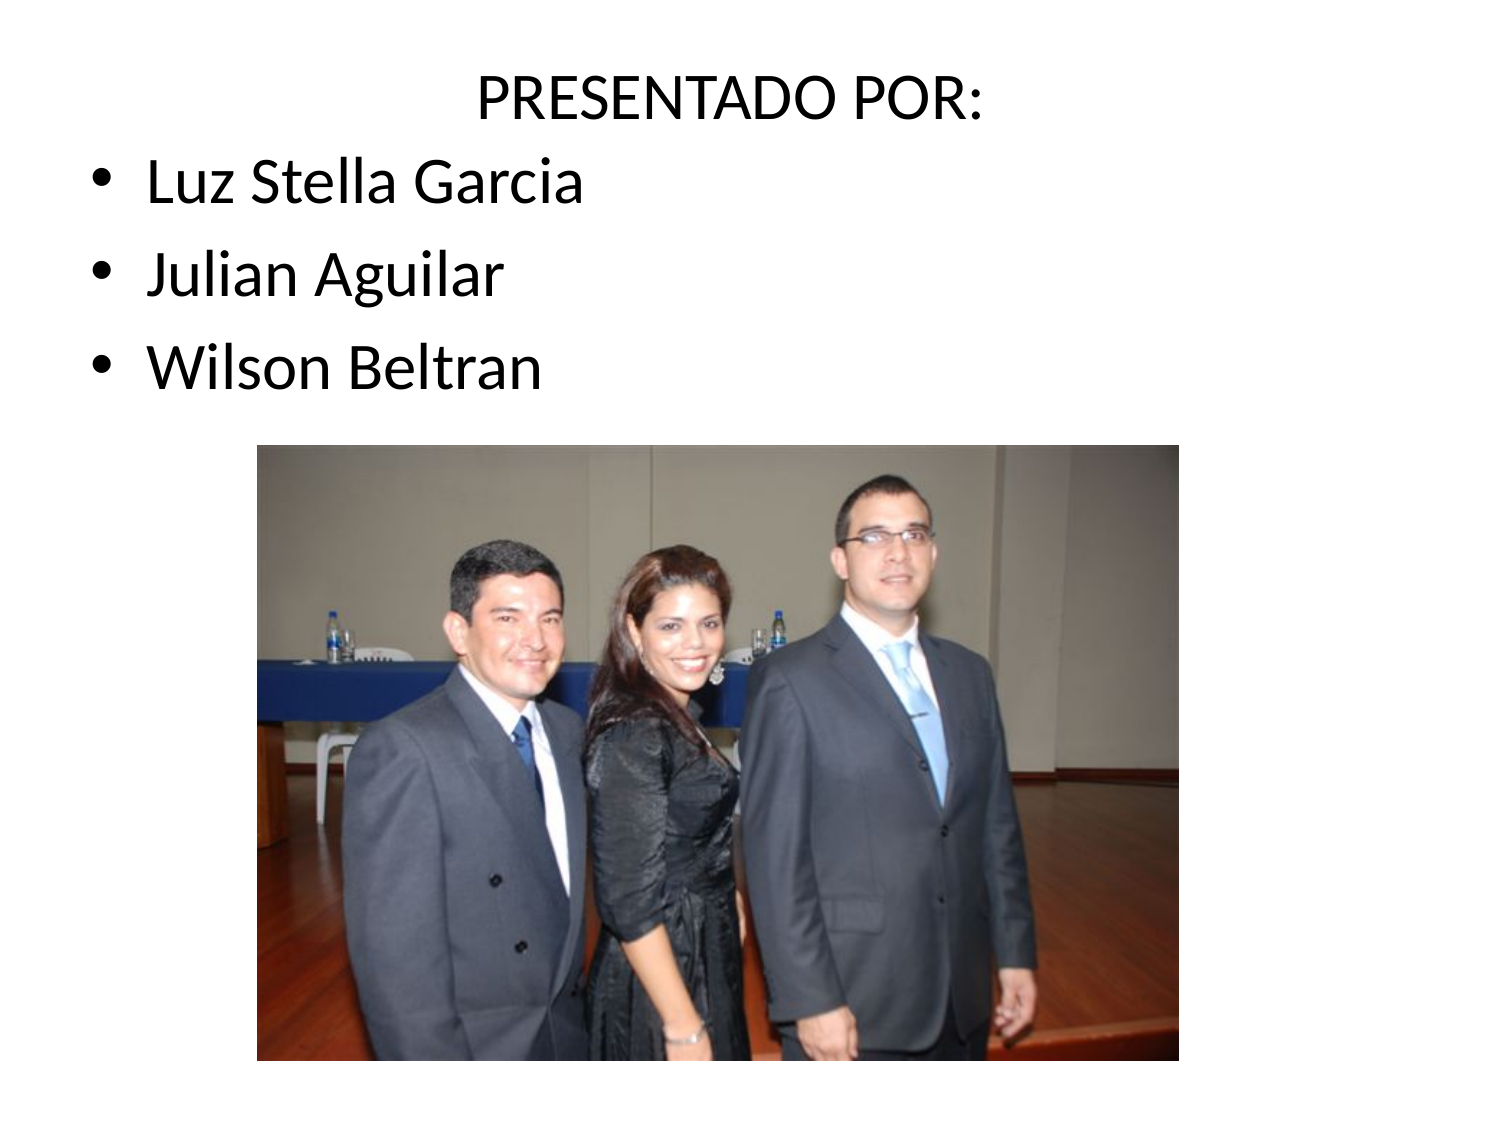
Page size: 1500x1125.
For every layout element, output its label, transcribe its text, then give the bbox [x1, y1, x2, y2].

list Luz Stella Garcia Julian Aguilar Wilson Beltran [75, 128, 1425, 1005]
picture [257, 445, 1179, 1062]
title PRESENTADO POR: [75, 45, 1425, 128]
